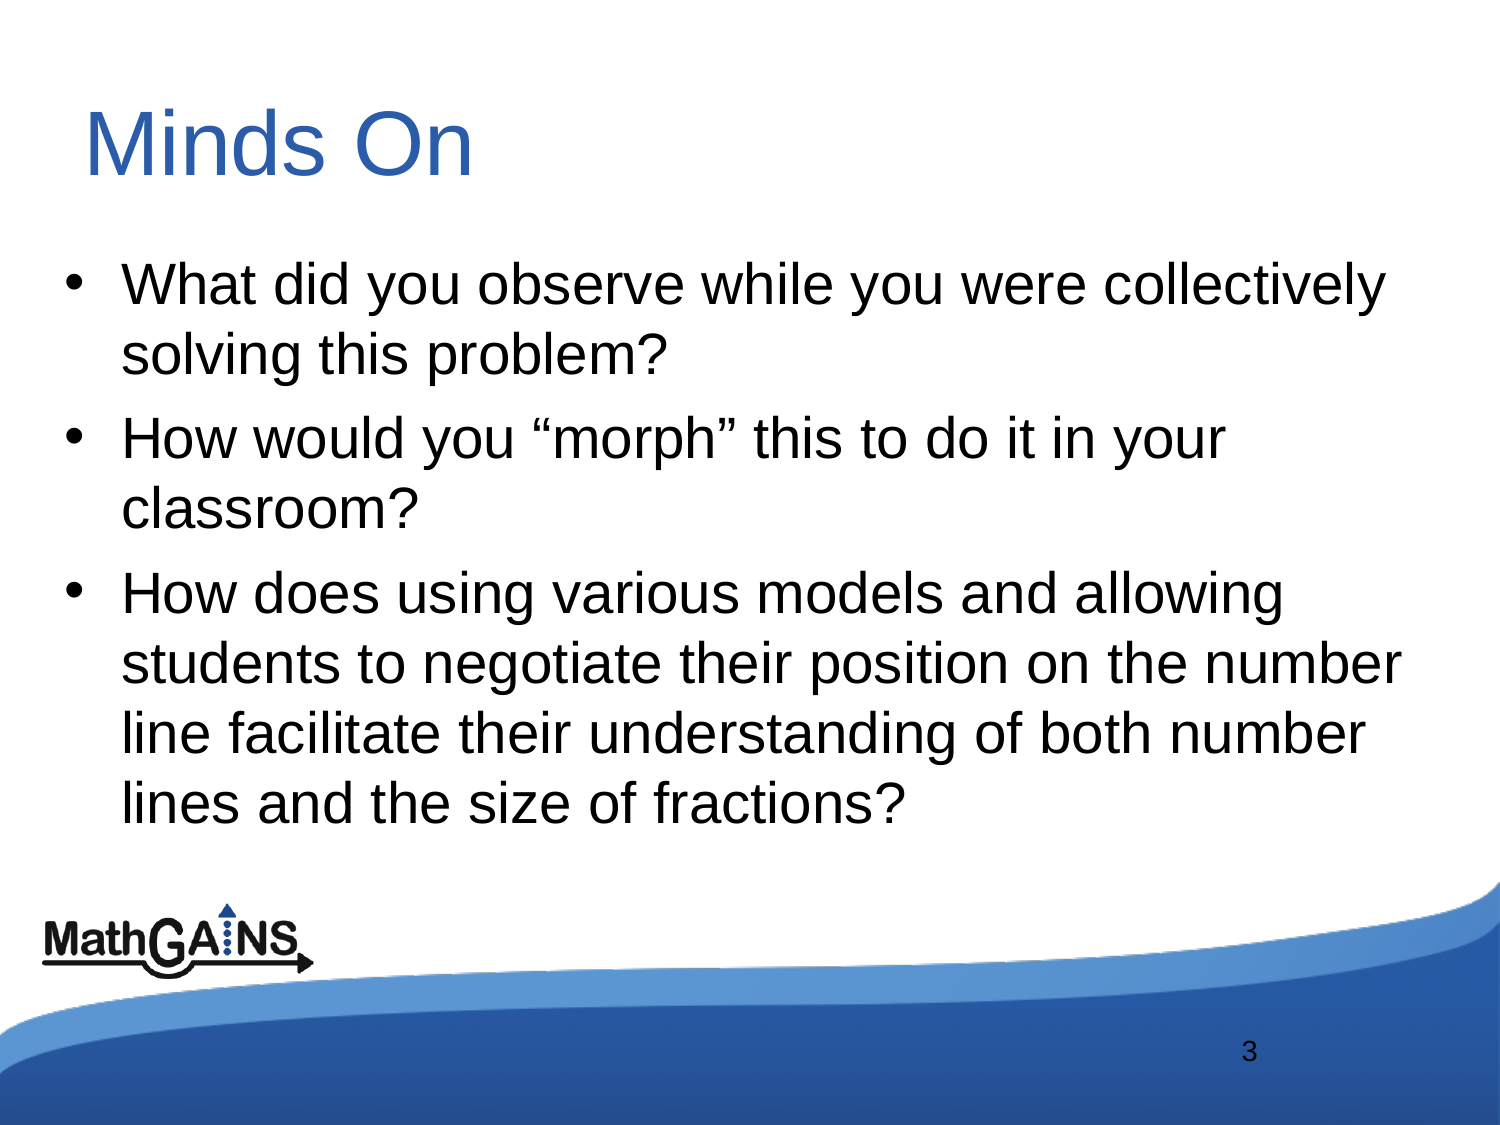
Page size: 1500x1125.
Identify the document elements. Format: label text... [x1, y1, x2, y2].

picture [0, 878, 1500, 1125]
list What did you observe while you were collectively solving this problem? How would you “morph” this to do it in your classroom? How does using various models and allowing students to negotiate their position on the number line facilitate their understanding of both number lines and the size of fractions? [49, 236, 1451, 926]
slide_number 3 [1223, 1023, 1277, 1075]
title Minds On [74, 14, 1426, 236]
